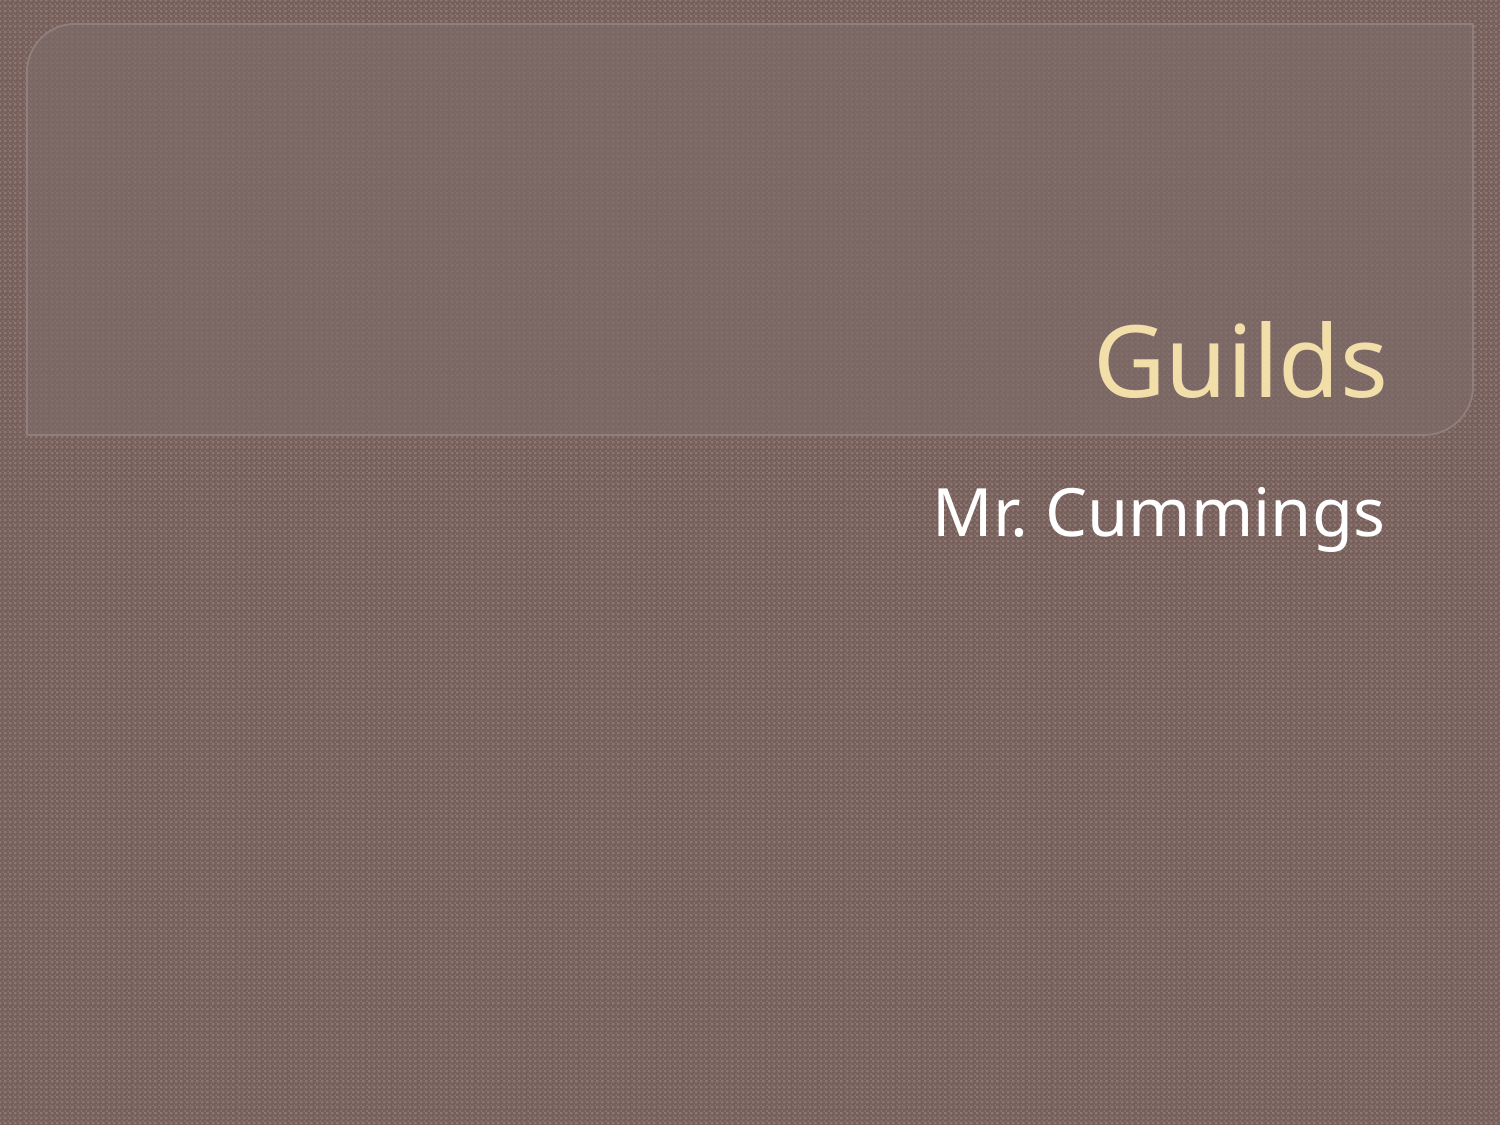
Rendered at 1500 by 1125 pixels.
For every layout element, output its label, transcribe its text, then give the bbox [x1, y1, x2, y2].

subtitle Mr. Cummings [350, 462, 1427, 750]
title Guilds [76, 62, 1427, 425]
